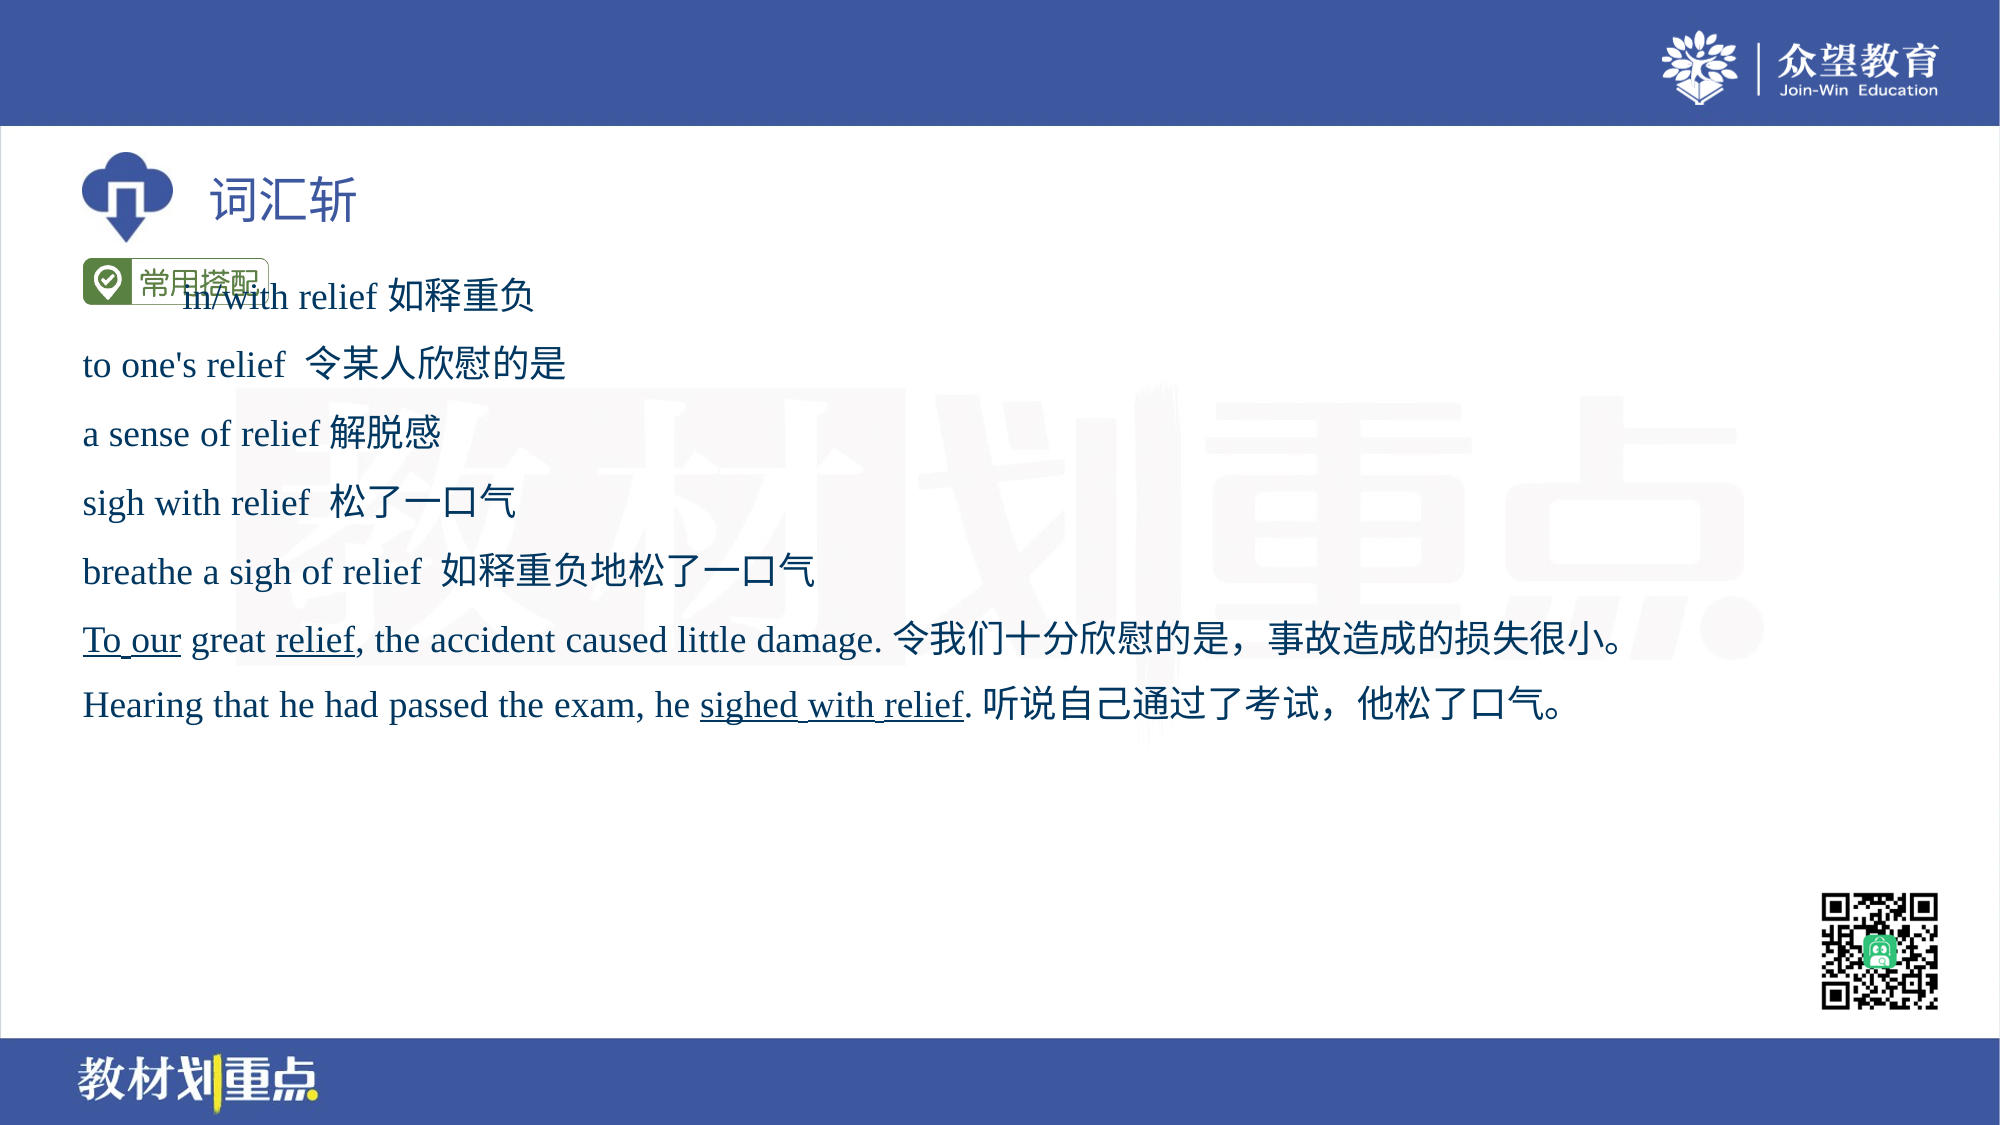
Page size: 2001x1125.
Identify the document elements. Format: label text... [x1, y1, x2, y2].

picture [0, 0, 2000, 1125]
text_box in/with relief如释重负 to one's relief 令某人欣慰的是 a sense of relief解脱感 sigh with relief 松了一口气 breathe a sigh of relief 如释重负地松了一口气 To our great relief, the accident caused little damage.令我们十分欣慰的是，事故造成的损失很小。 Hearing that he had passed the exam, he sighed with relief.听说自己通过了考试，他松了口气。 [82, 247, 1817, 718]
